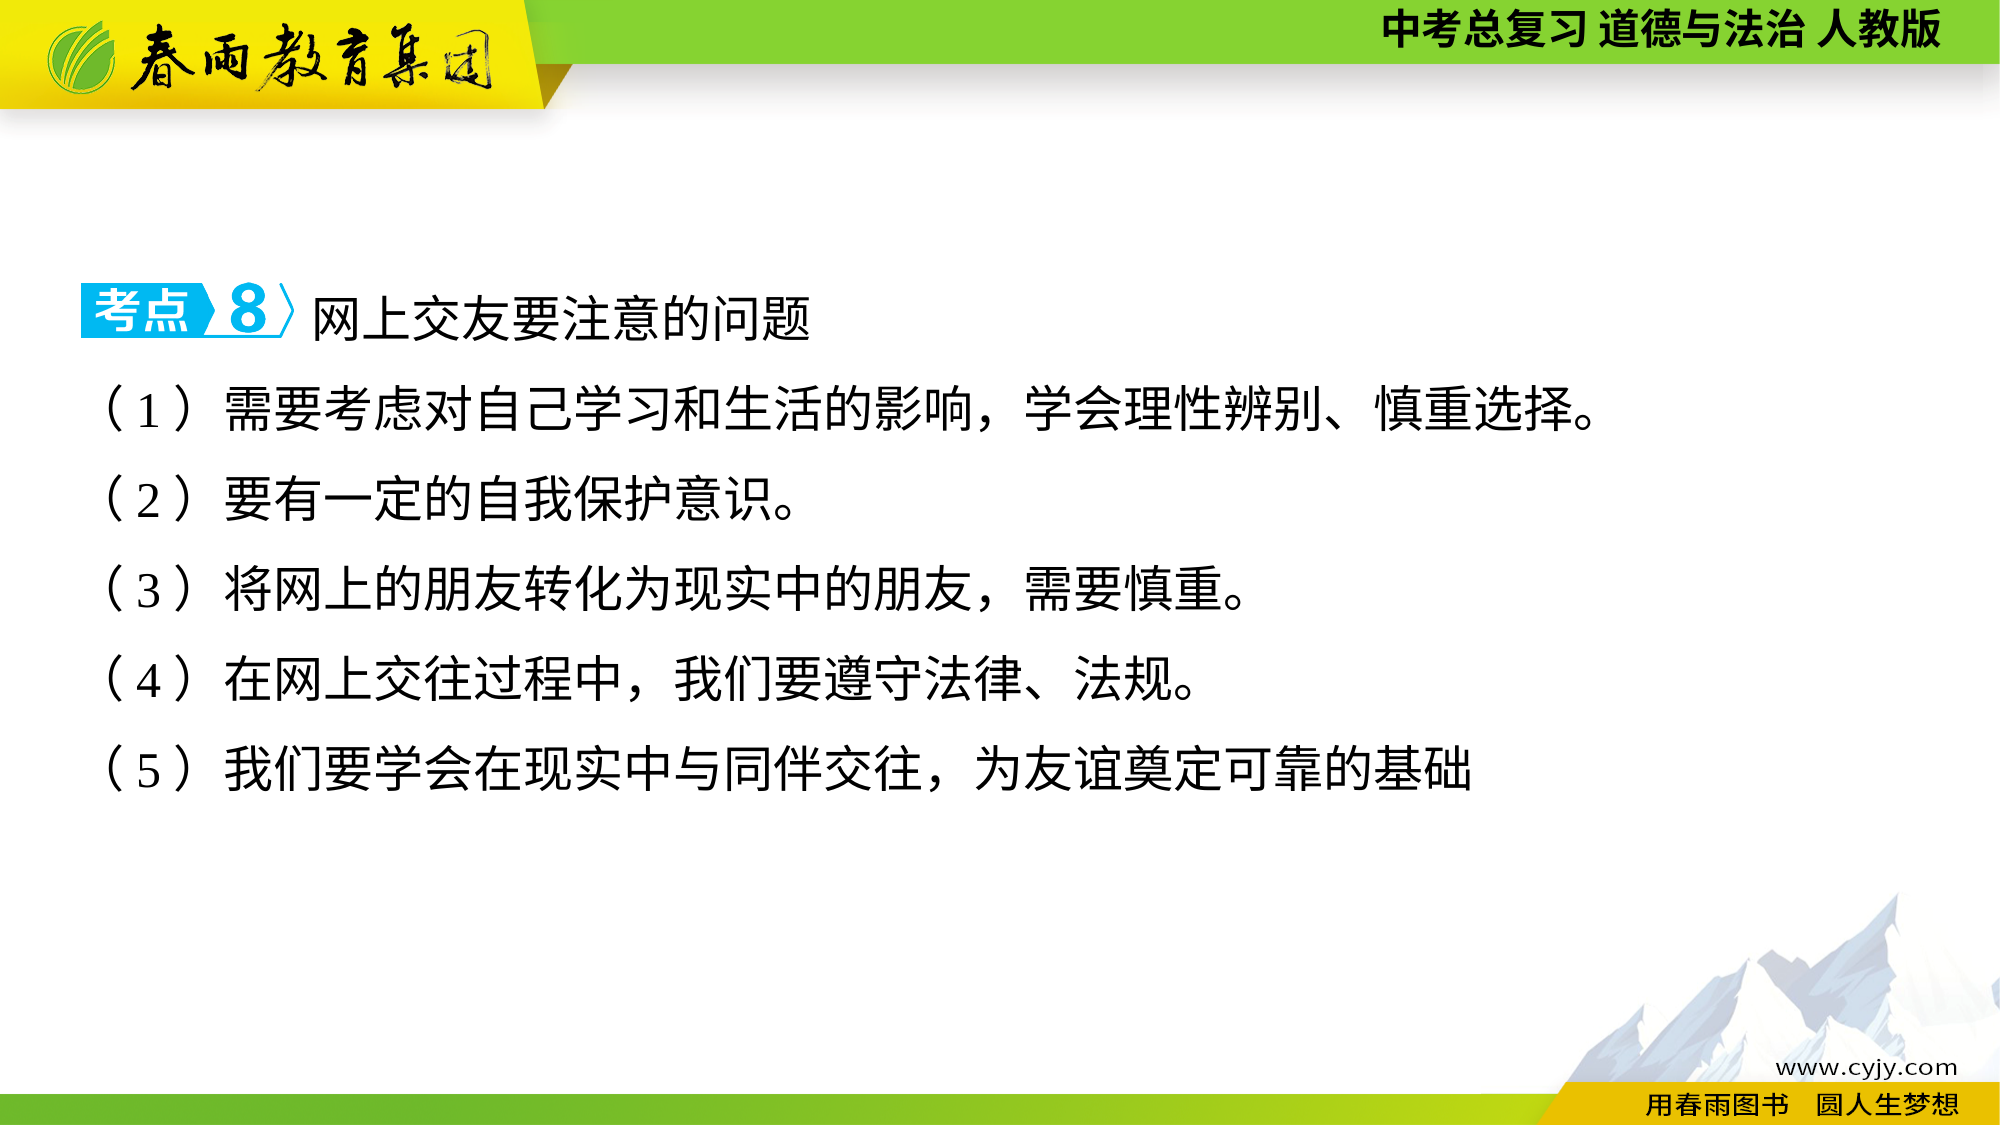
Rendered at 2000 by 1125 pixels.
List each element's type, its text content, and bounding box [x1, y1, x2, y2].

picture [0, 0, 2000, 1125]
list 网上交友要注意的问题 （1）需要考虑对自己学习和生活的影响，学会理性辨别、慎重选择。 （2）要有一定的自我保护意识。 （3）将网上的朋友转化为现实中的朋友，需要慎重。 （4）在网上交往过程中，我们要遵守法律、法规。 （5）我们要学会在现实中与同伴交往，为友谊奠定可靠的基础 [59, 249, 1944, 799]
